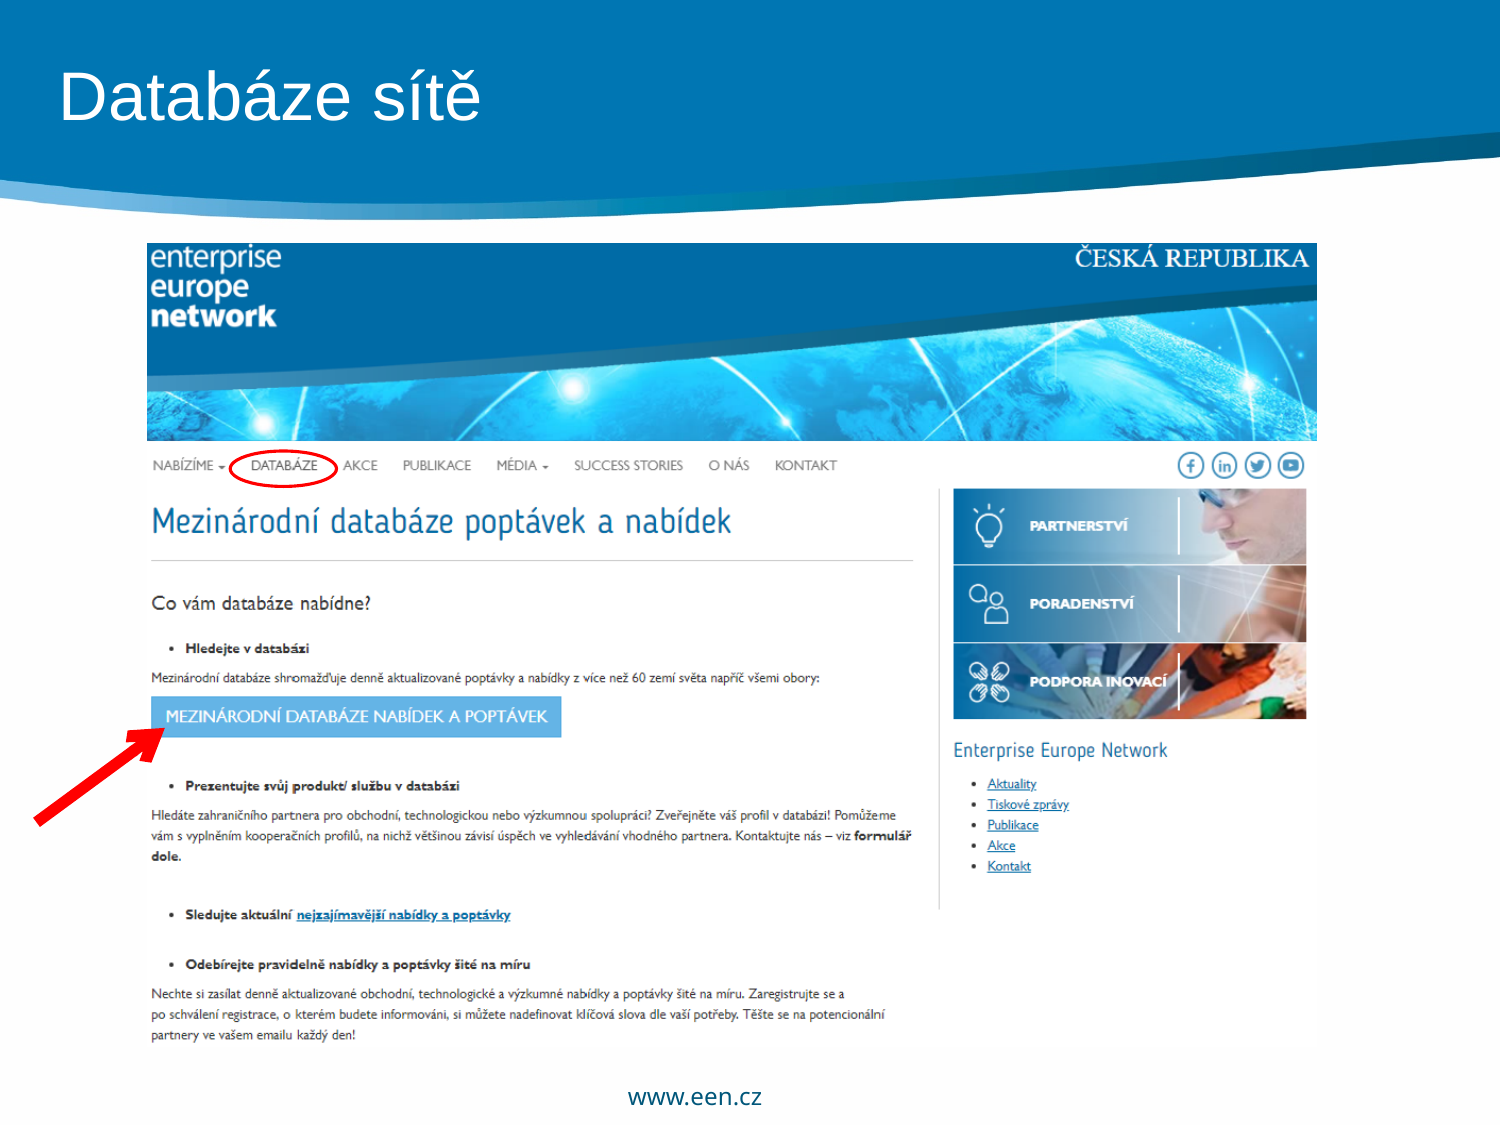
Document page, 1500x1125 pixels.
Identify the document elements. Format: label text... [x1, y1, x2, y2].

text_box Databáze sítě [44, 44, 499, 142]
picture [0, 157, 1500, 1125]
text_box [36, 727, 166, 823]
